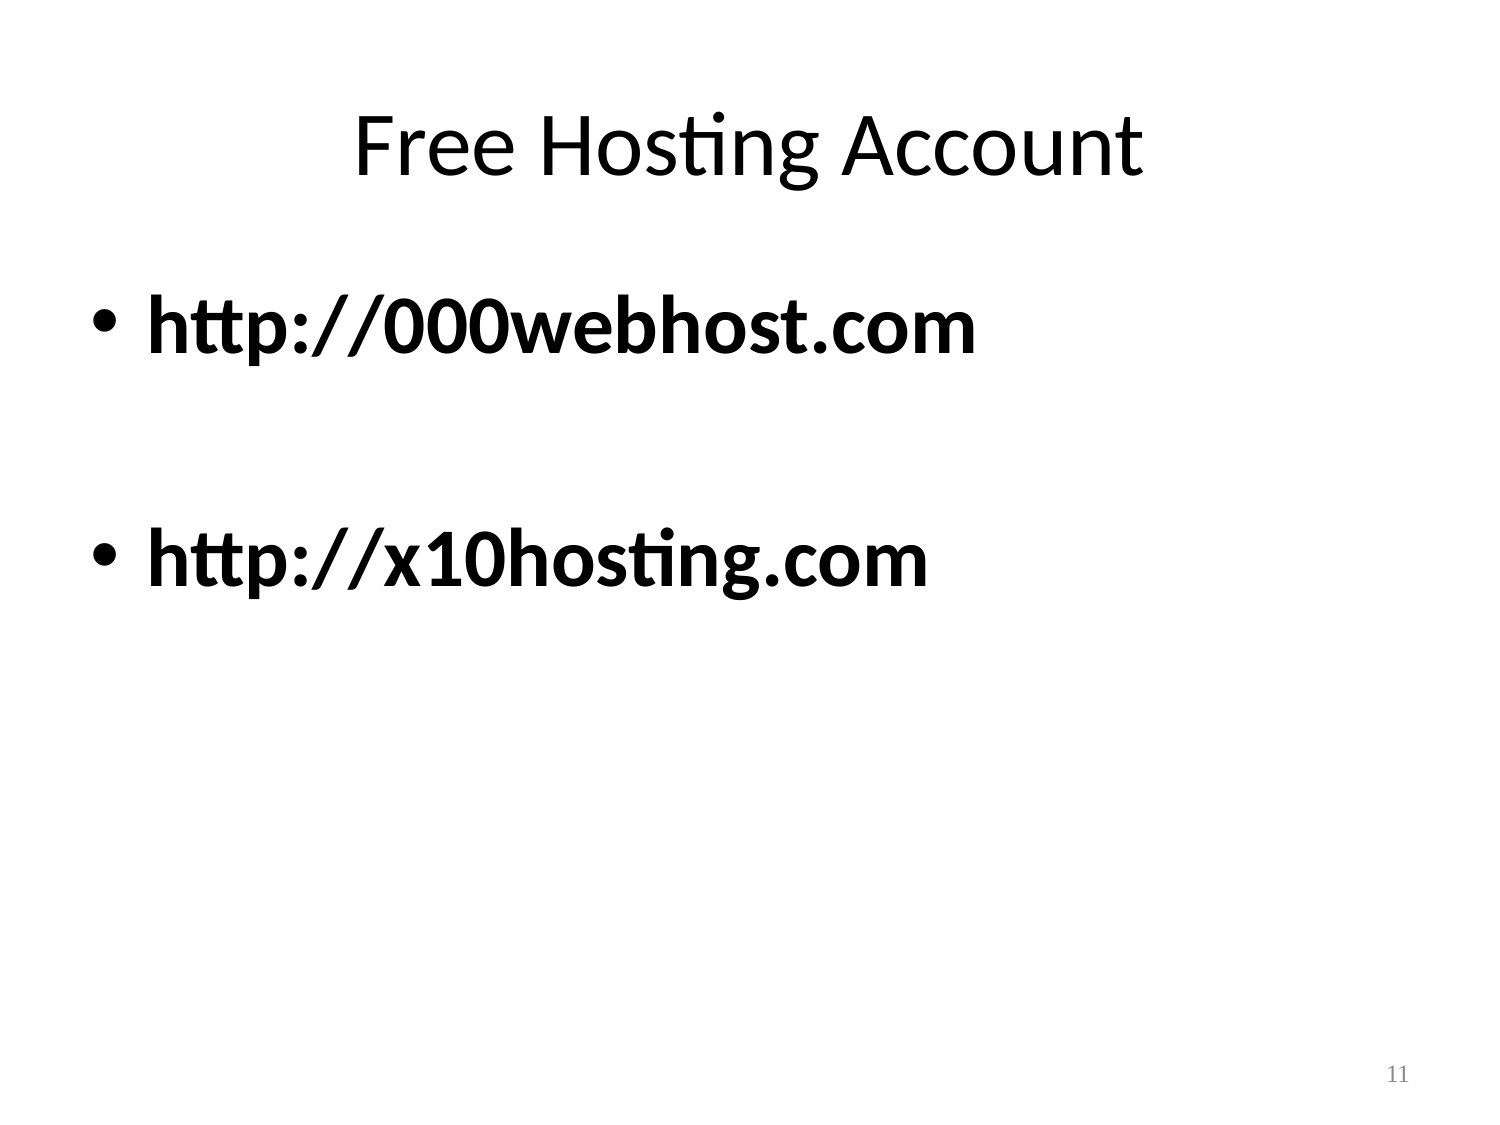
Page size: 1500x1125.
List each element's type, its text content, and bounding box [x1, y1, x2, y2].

list http://000webhost.com http://x10hosting.com [75, 262, 1425, 1005]
title Free Hosting Account [75, 45, 1425, 233]
slide_number 11 [1074, 1042, 1425, 1103]
